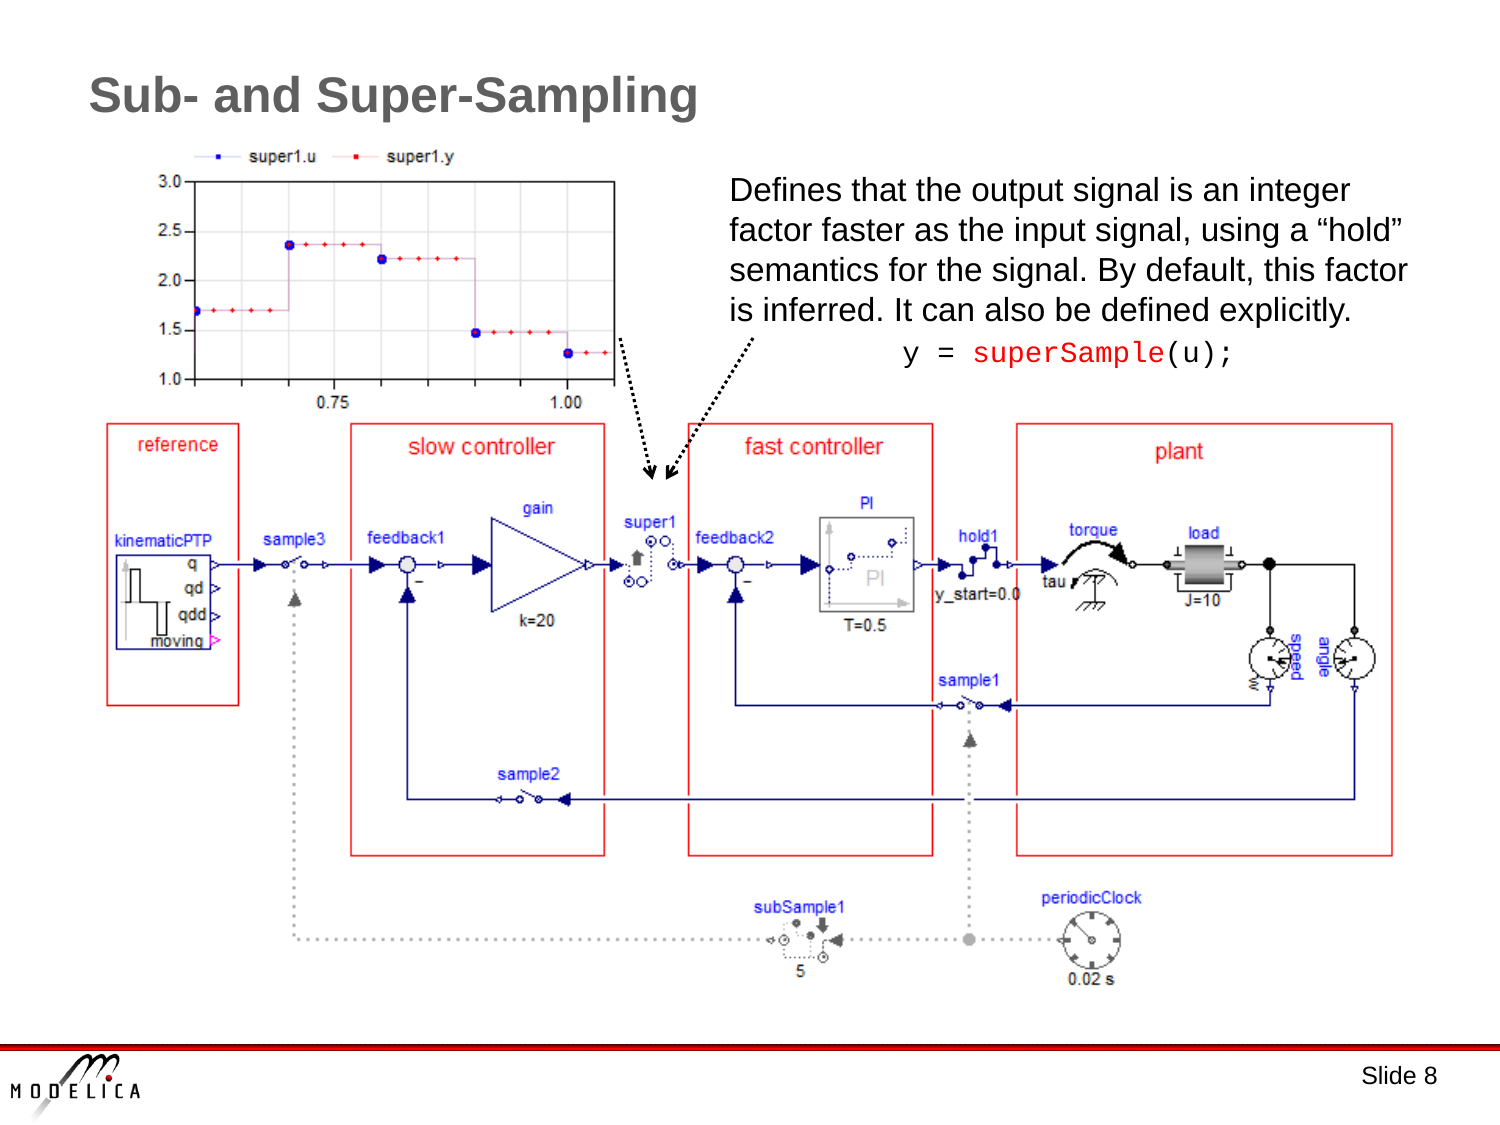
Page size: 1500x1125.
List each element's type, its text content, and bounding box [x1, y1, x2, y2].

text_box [665, 160, 1451, 481]
picture [102, 417, 1404, 994]
picture [0, 1044, 1500, 1125]
title Sub- and Super-Sampling [88, 62, 1438, 201]
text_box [102, 128, 653, 480]
